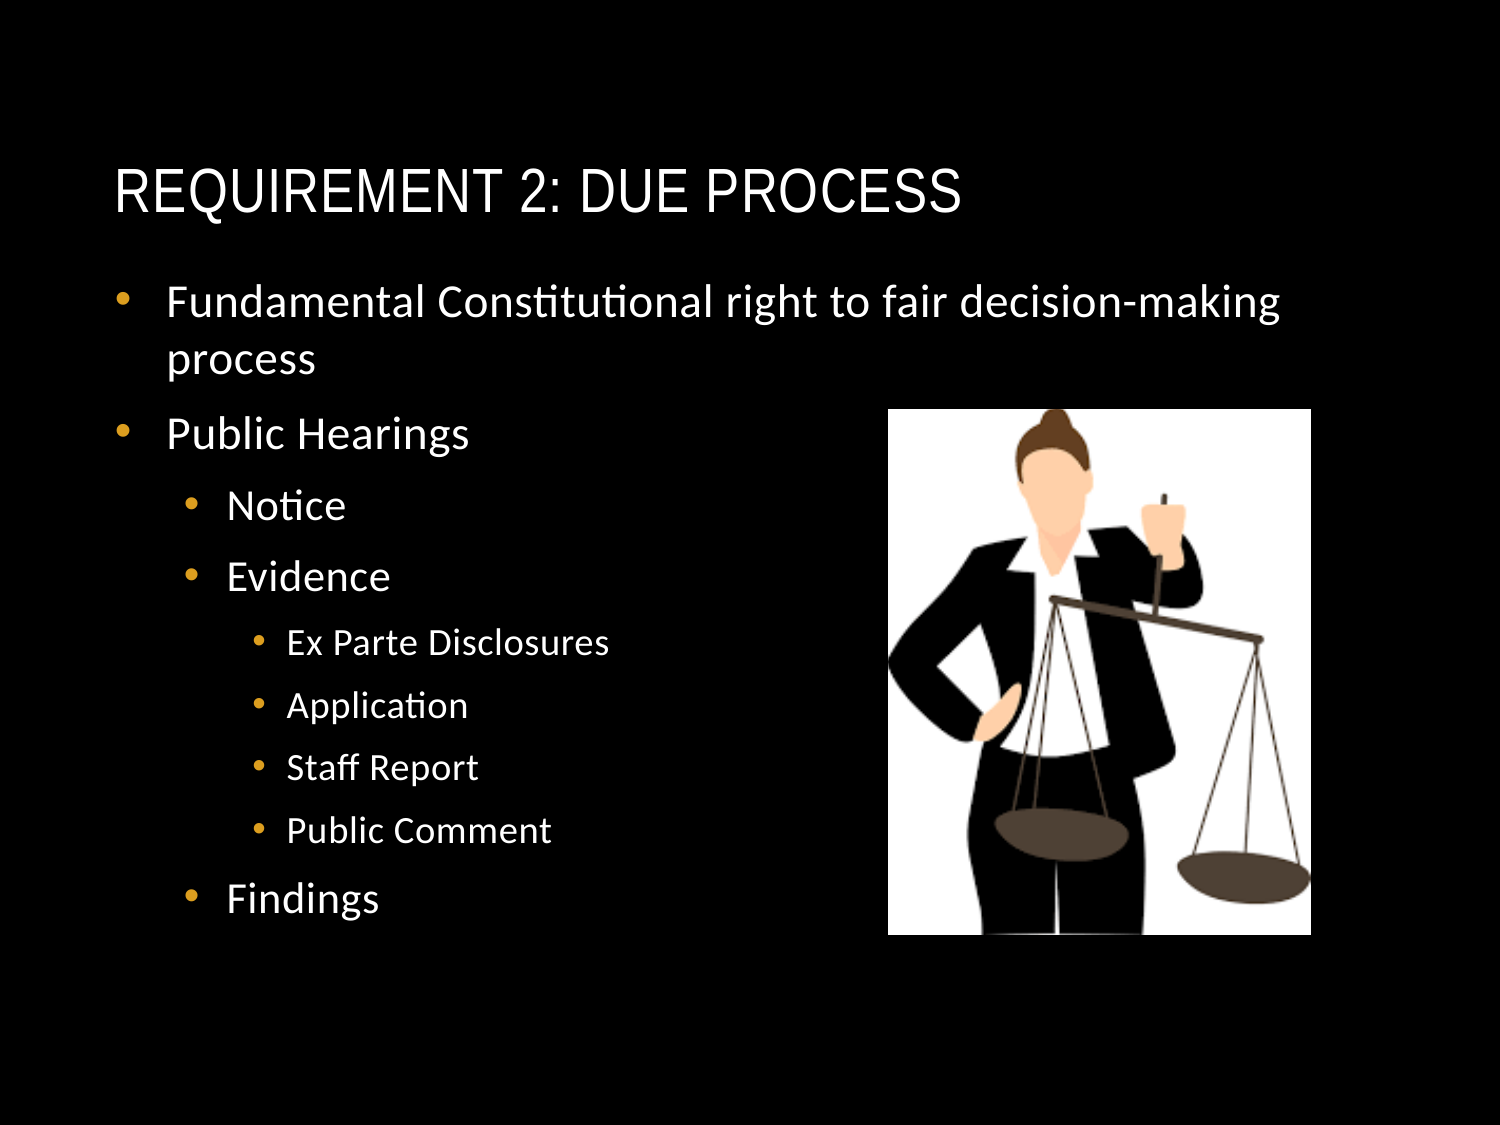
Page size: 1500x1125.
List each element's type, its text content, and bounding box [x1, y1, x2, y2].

picture [887, 408, 1312, 936]
list Fundamental Constitutional right to fair decision-making process Public Hearings Notice Evidence Ex Parte Disclosures Application Staff Report Public Comment Findings [99, 262, 1400, 938]
title REQUIREMENT 2: DUE PROCESS [99, 45, 1400, 233]
